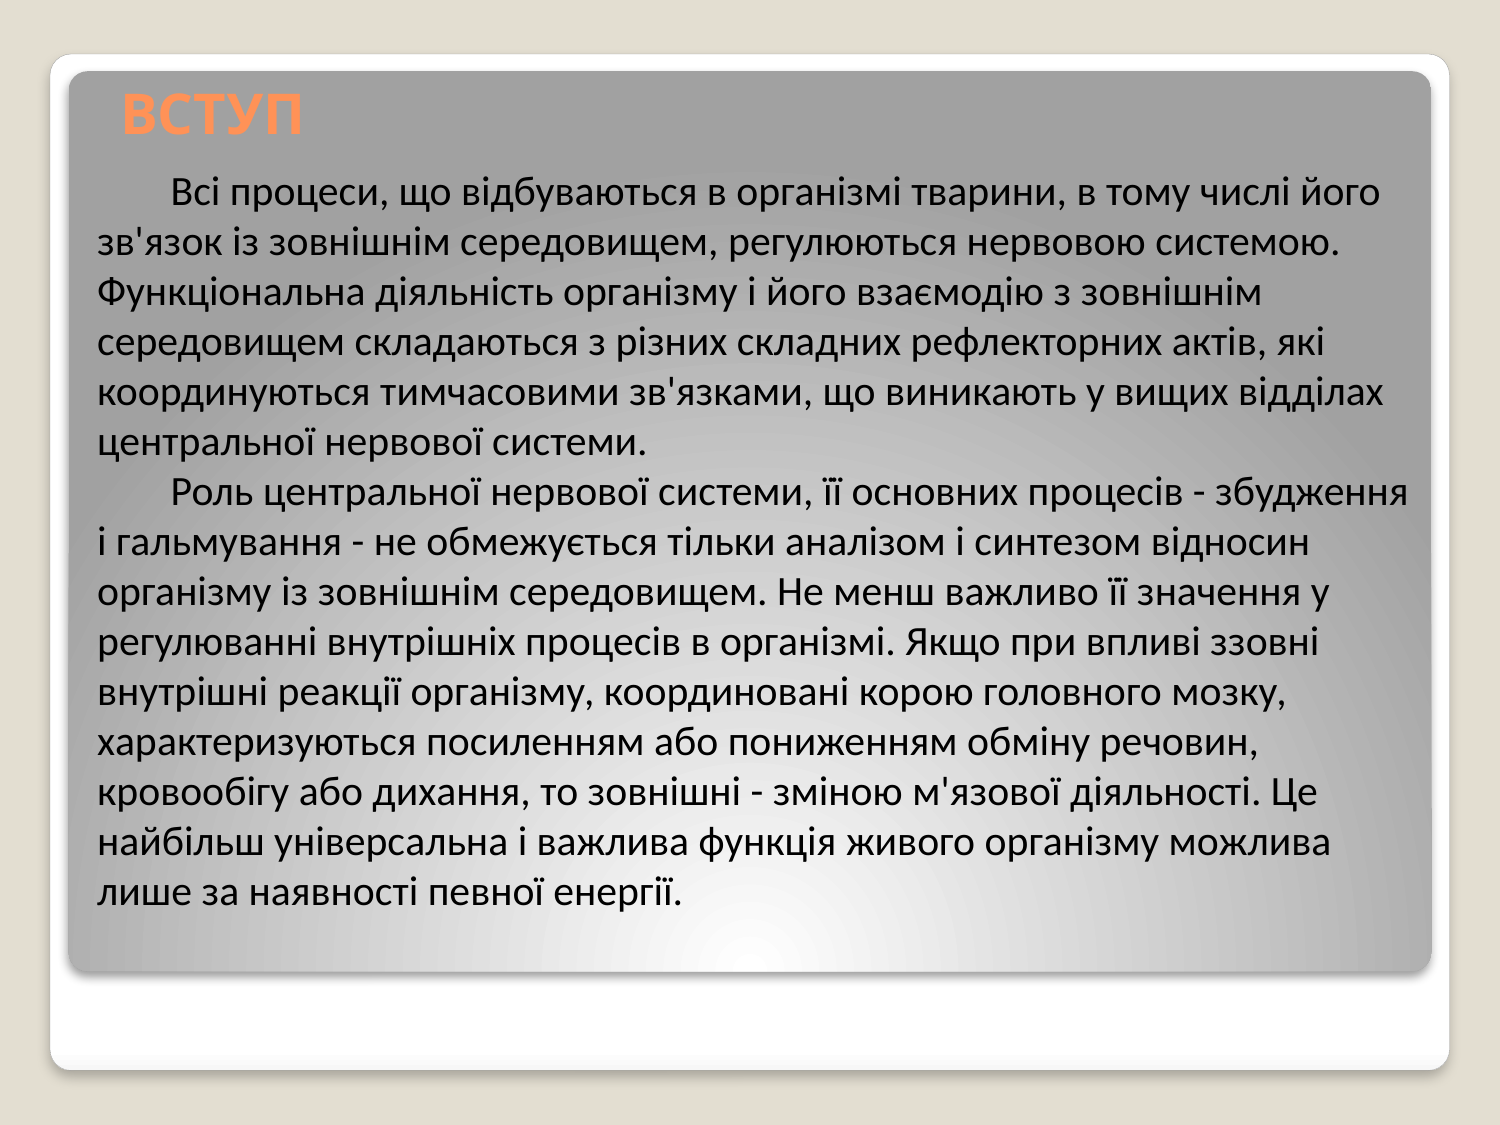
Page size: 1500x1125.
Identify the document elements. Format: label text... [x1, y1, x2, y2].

text_box Всі процеси, що відбуваються в організмі тварини, в тому числі його зв'язок із зовнішнім середовищем, регулюються нервовою системою. Функціональна діяльність організму і його взаємодію з зовнішнім середовищем складаються з різних складних рефлекторних актів, які координуються тимчасовими зв'язками, що виникають у вищих відділах центральної нервової системи. Роль центральної нервової системи, її основних процесів - збудження і гальмування - не обмежується тільки аналізом і синтезом відносин організму із зовнішнім середовищем. Не менш важливо її значення у регулюванні внутрішніх процесів в організмі. Якщо при впливі ззовні внутрішні реакції організму, координовані корою головного мозку, характеризуються посиленням або пониженням обміну речовин, кровообігу або дихання, то зовнішні - зміною м'язової діяльності. Це найбільш універсальна і важлива функція живого організму можлива лише за наявності певної енергії. [82, 156, 1442, 967]
title ВСТУП [105, 70, 1448, 243]
